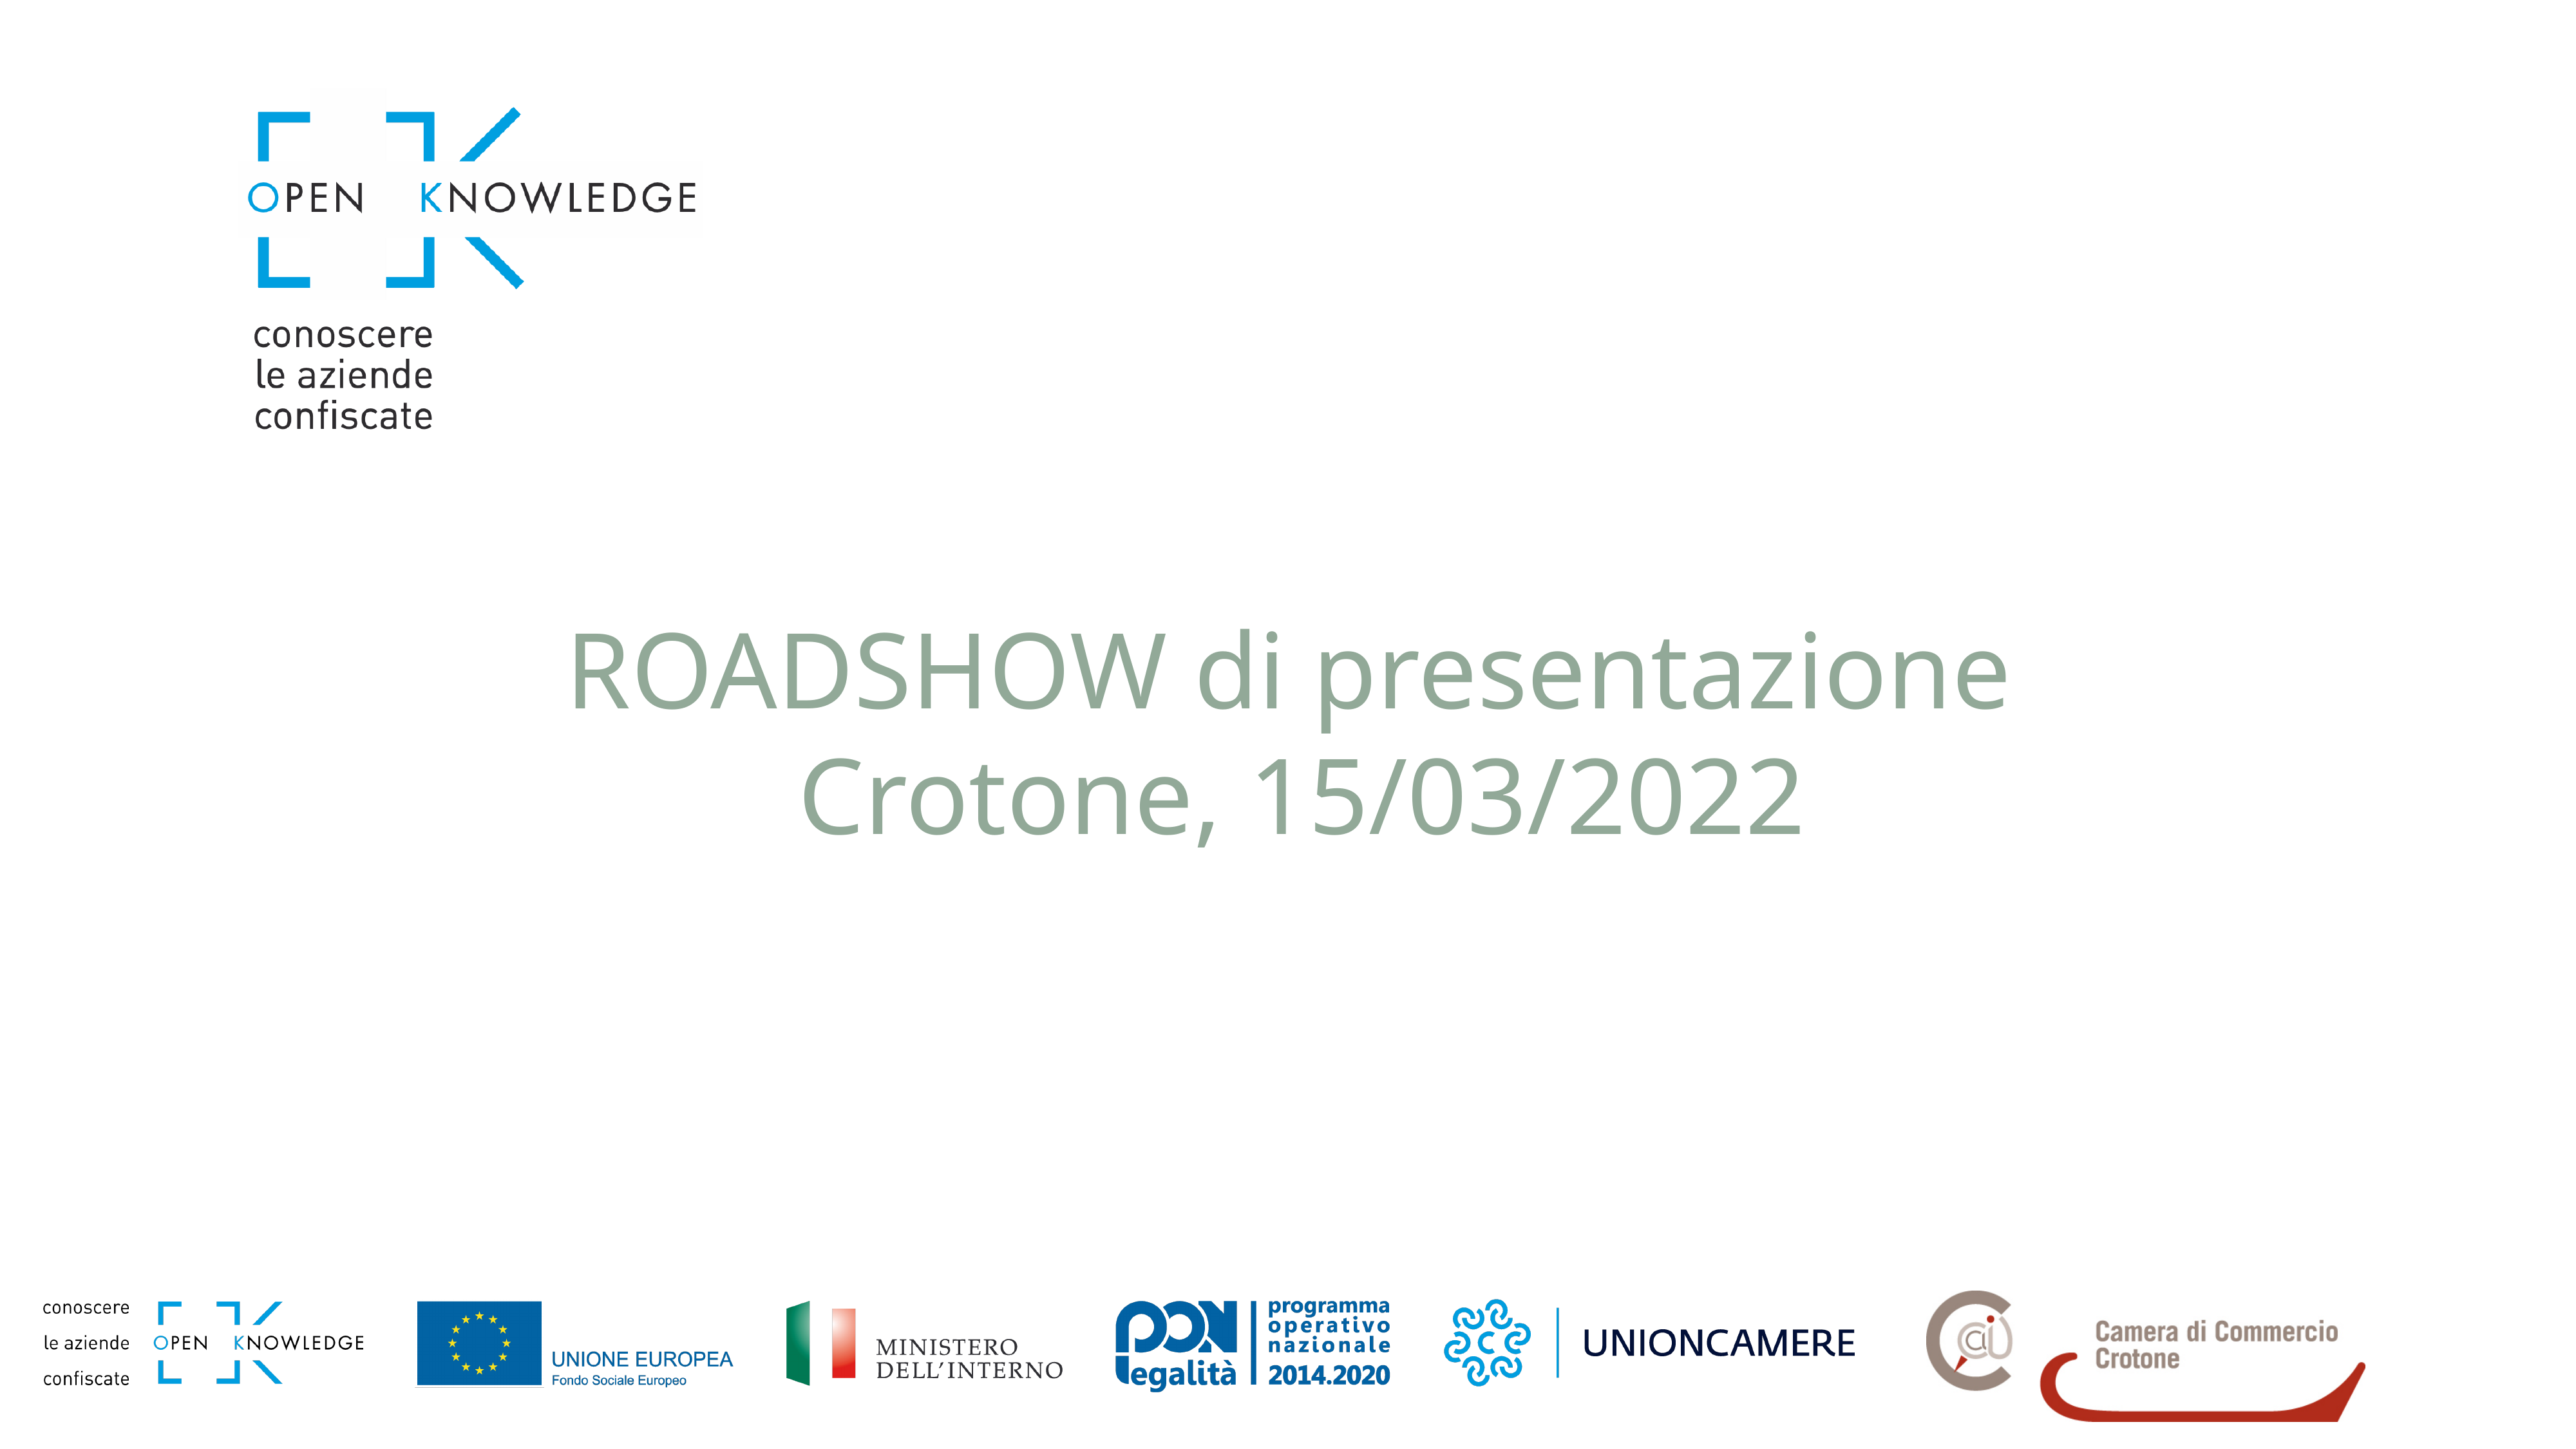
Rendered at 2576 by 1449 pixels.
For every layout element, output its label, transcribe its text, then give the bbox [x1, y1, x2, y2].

picture [42, 1296, 1855, 1392]
text_box ROADSHOW di presentazione Crotone, 15/03/2022 [140, 598, 2465, 861]
picture [238, 88, 703, 437]
picture [1926, 1291, 2365, 1422]
